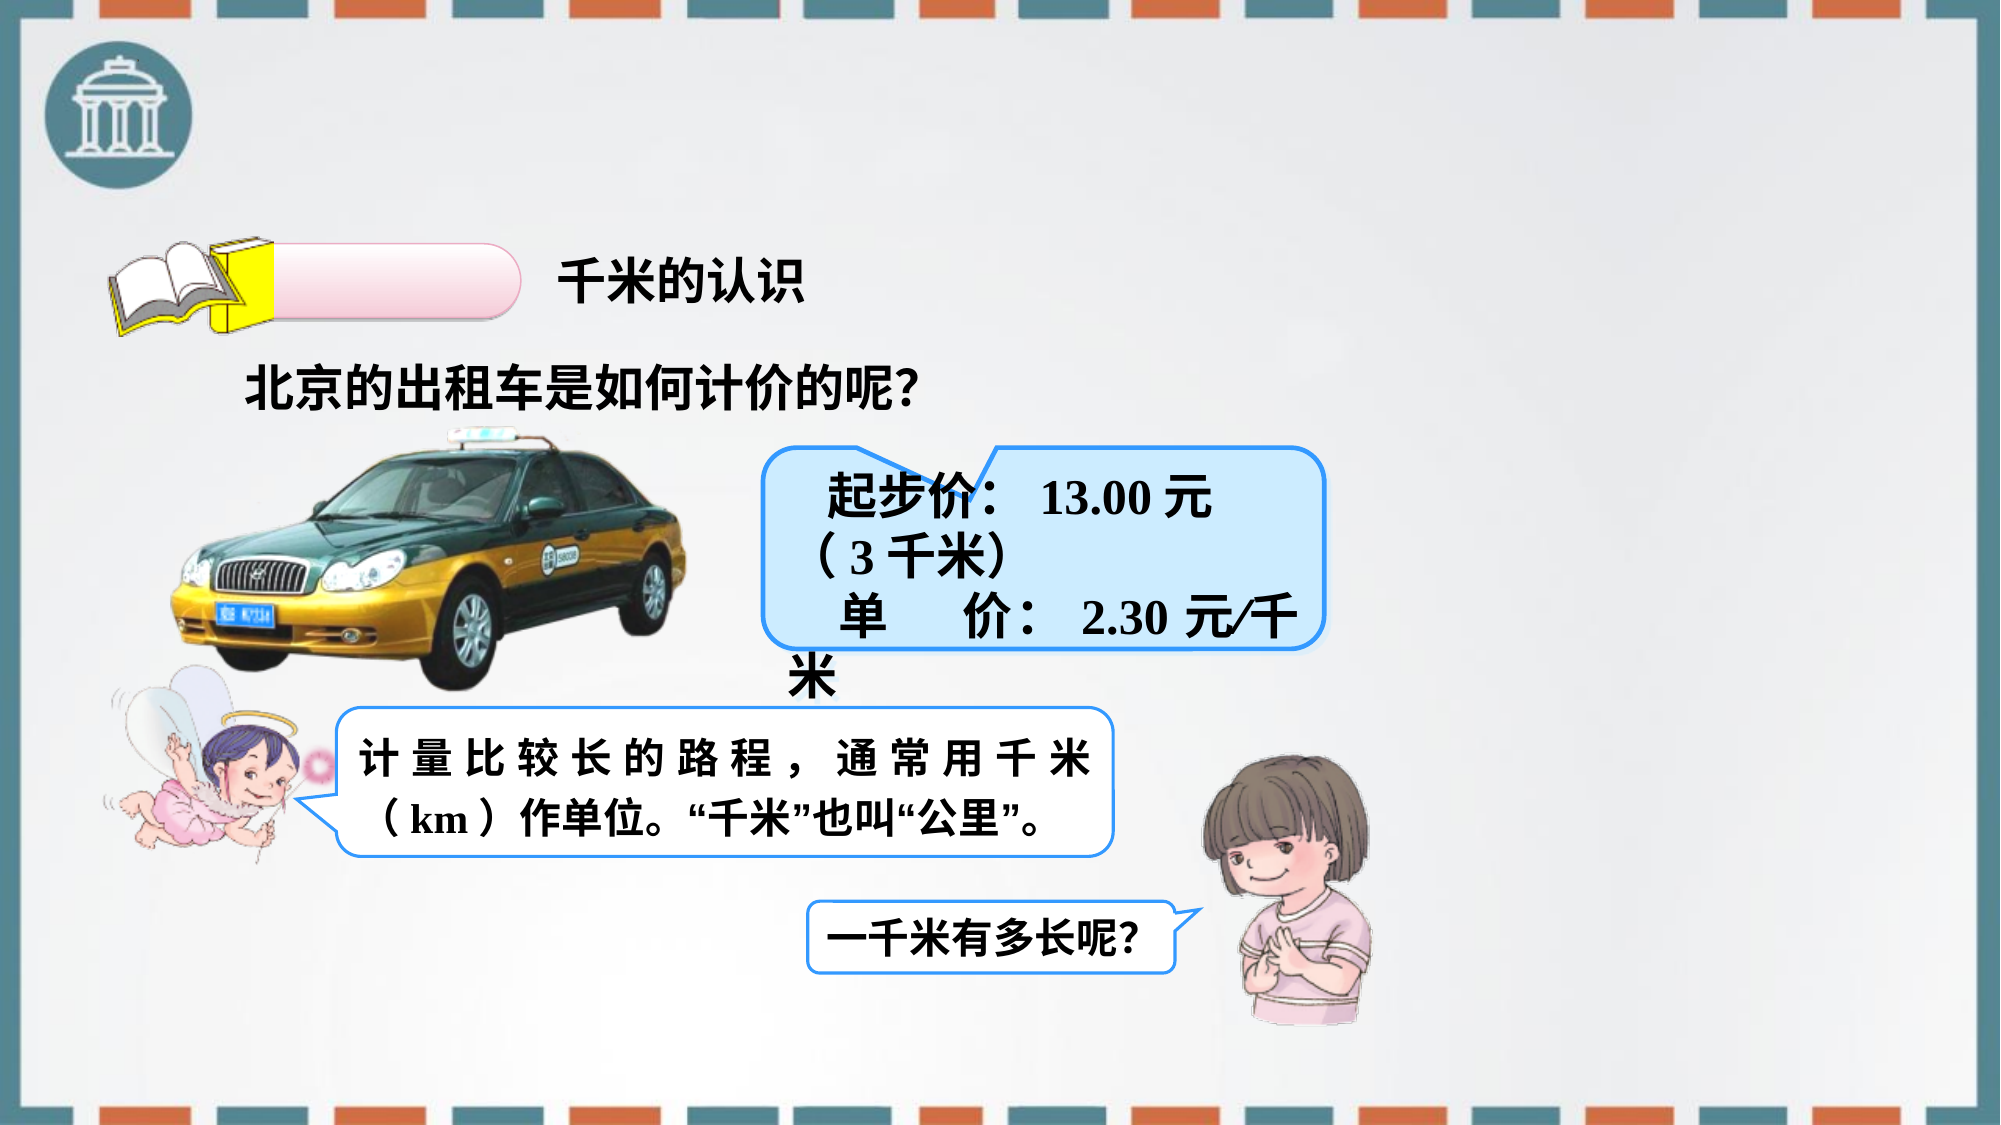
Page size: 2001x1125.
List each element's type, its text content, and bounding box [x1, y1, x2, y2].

text_box 北京的出租车是如何计价的呢？ [229, 316, 1357, 457]
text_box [807, 728, 1407, 1044]
text_box [274, 243, 521, 316]
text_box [95, 659, 1114, 870]
picture [0, 0, 2000, 1125]
text_box 千米的认识 [541, 241, 1239, 316]
text_box 起步价：13.00元 （3千米） 单 价：2.30元∕千米 [762, 447, 1325, 649]
